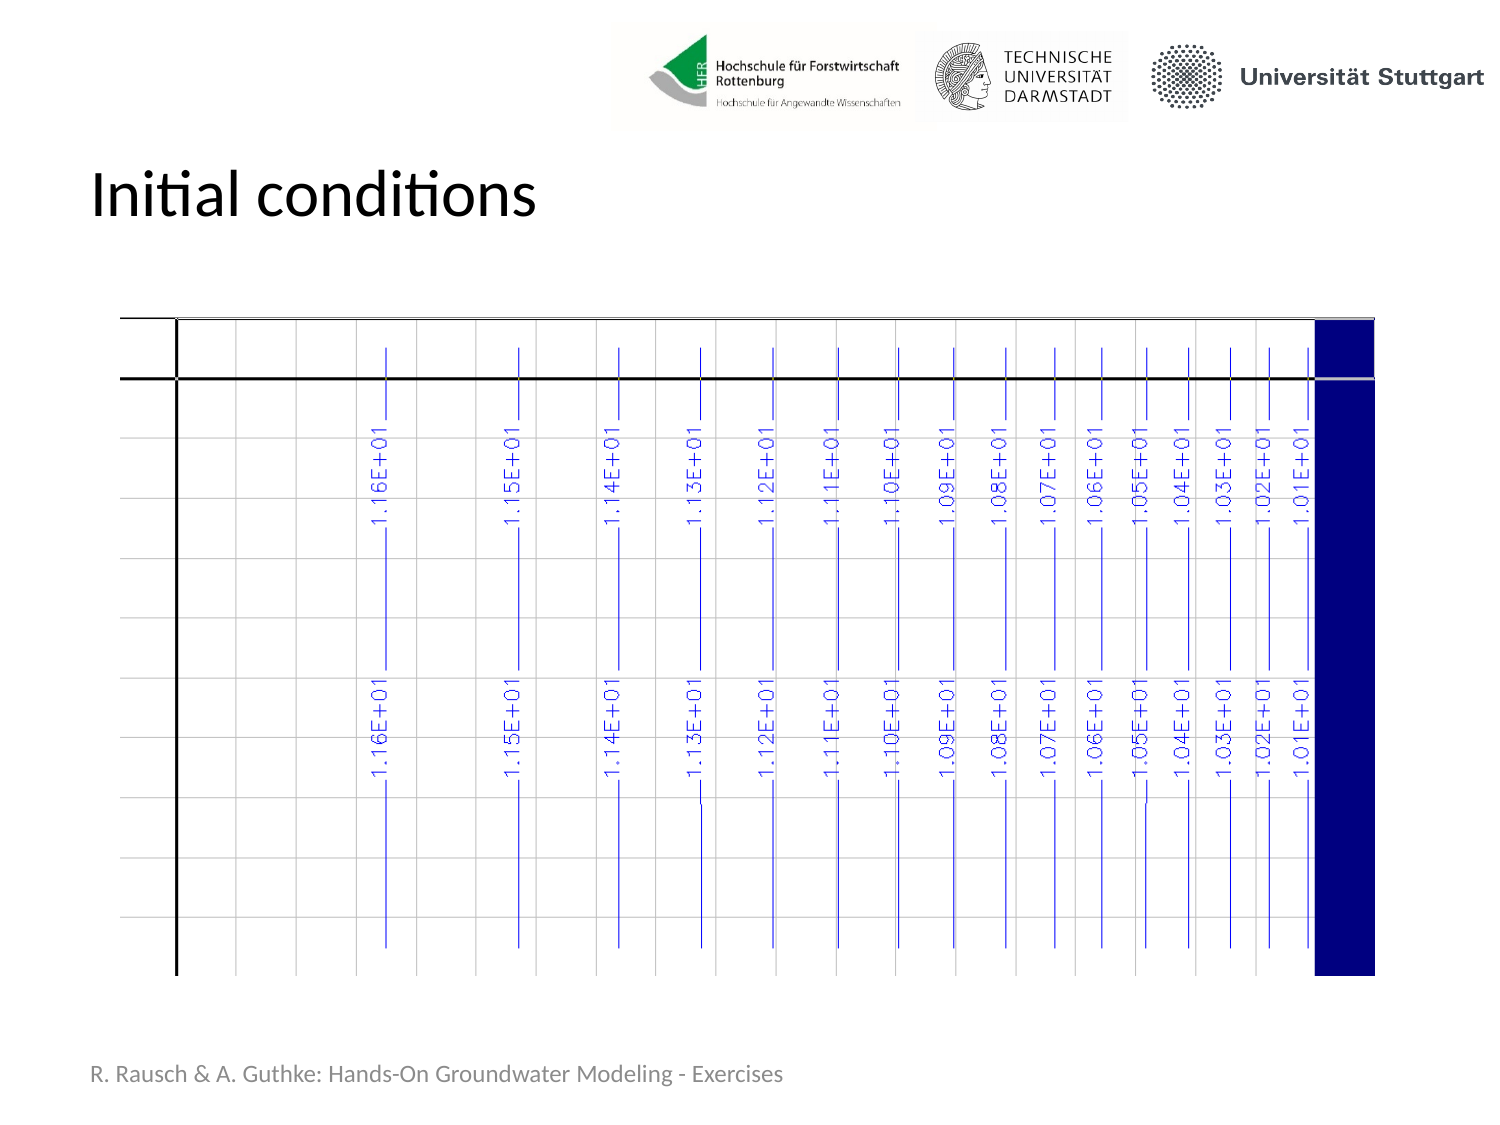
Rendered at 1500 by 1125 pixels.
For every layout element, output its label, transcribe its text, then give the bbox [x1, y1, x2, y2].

picture [1151, 44, 1491, 109]
picture [611, 22, 1129, 131]
picture [119, 317, 1375, 977]
title Initial conditions [75, 136, 1425, 244]
slide_number R. Rausch & A. Guthke: Hands-On Groundwater Modeling - Exercises [75, 1042, 916, 1103]
